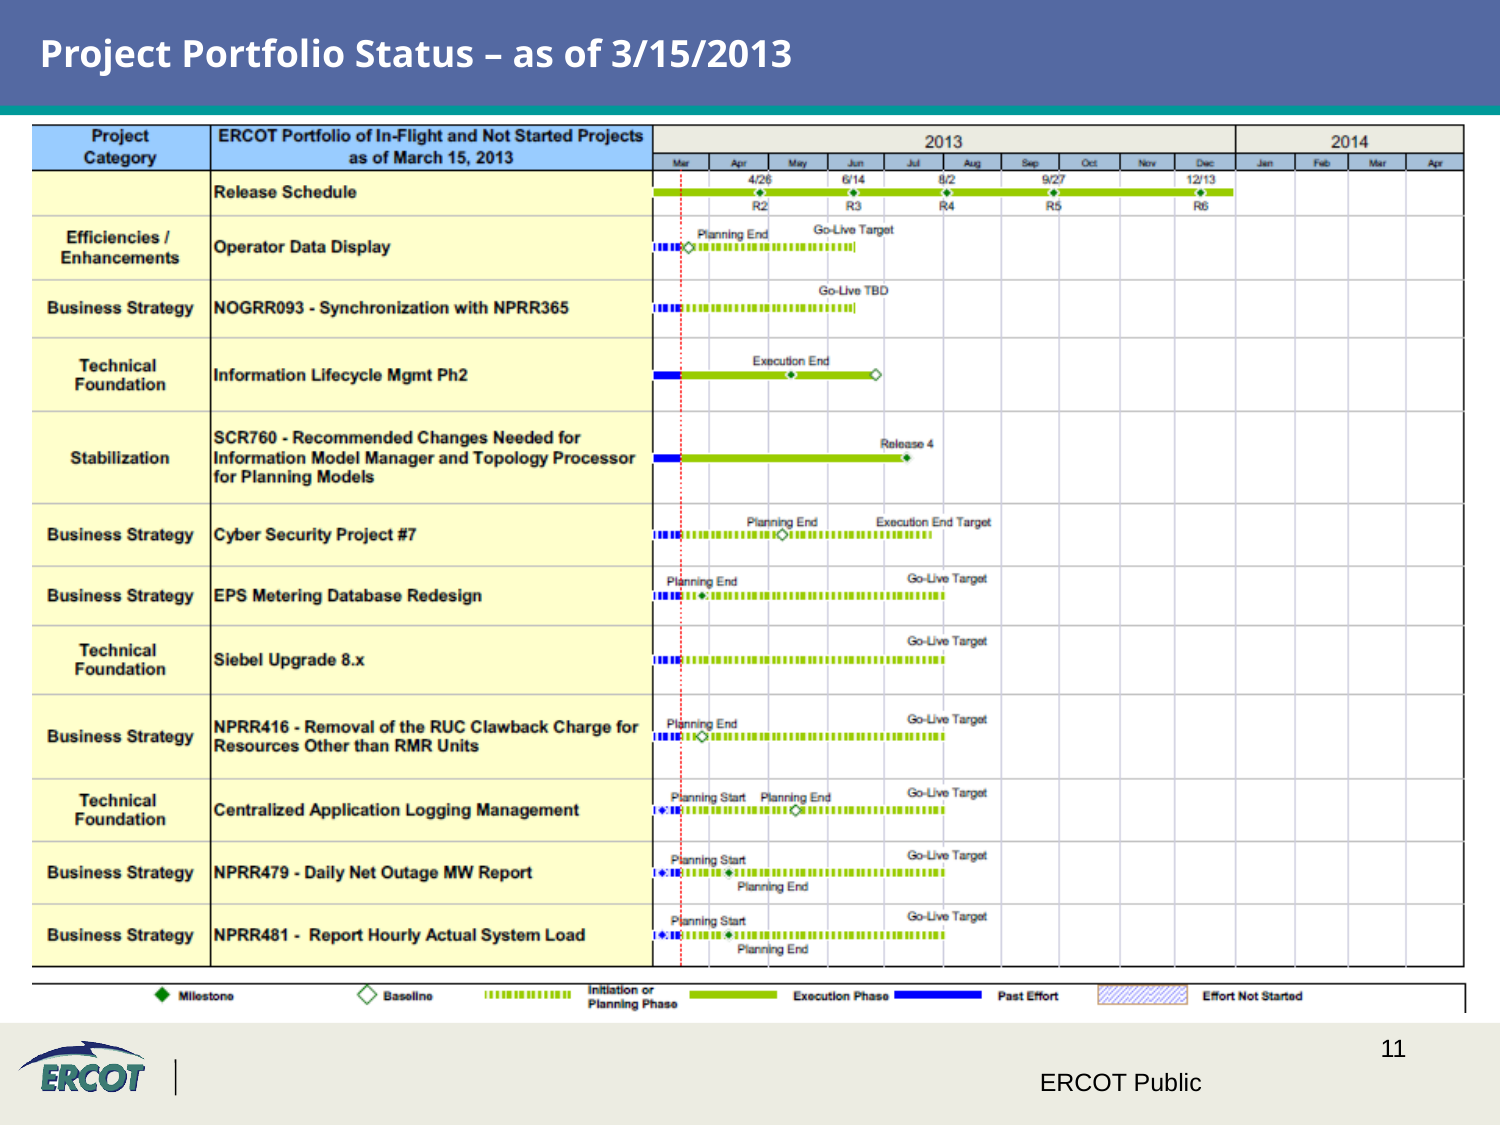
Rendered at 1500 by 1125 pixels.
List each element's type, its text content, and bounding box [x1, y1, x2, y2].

footer ERCOT Public [1025, 1059, 1438, 1125]
picture [10, 1031, 151, 1111]
text_box Project Portfolio Status – as of 3/15/2013 [24, 30, 1163, 106]
picture [31, 123, 1468, 1013]
text_box [24, 22, 1450, 85]
